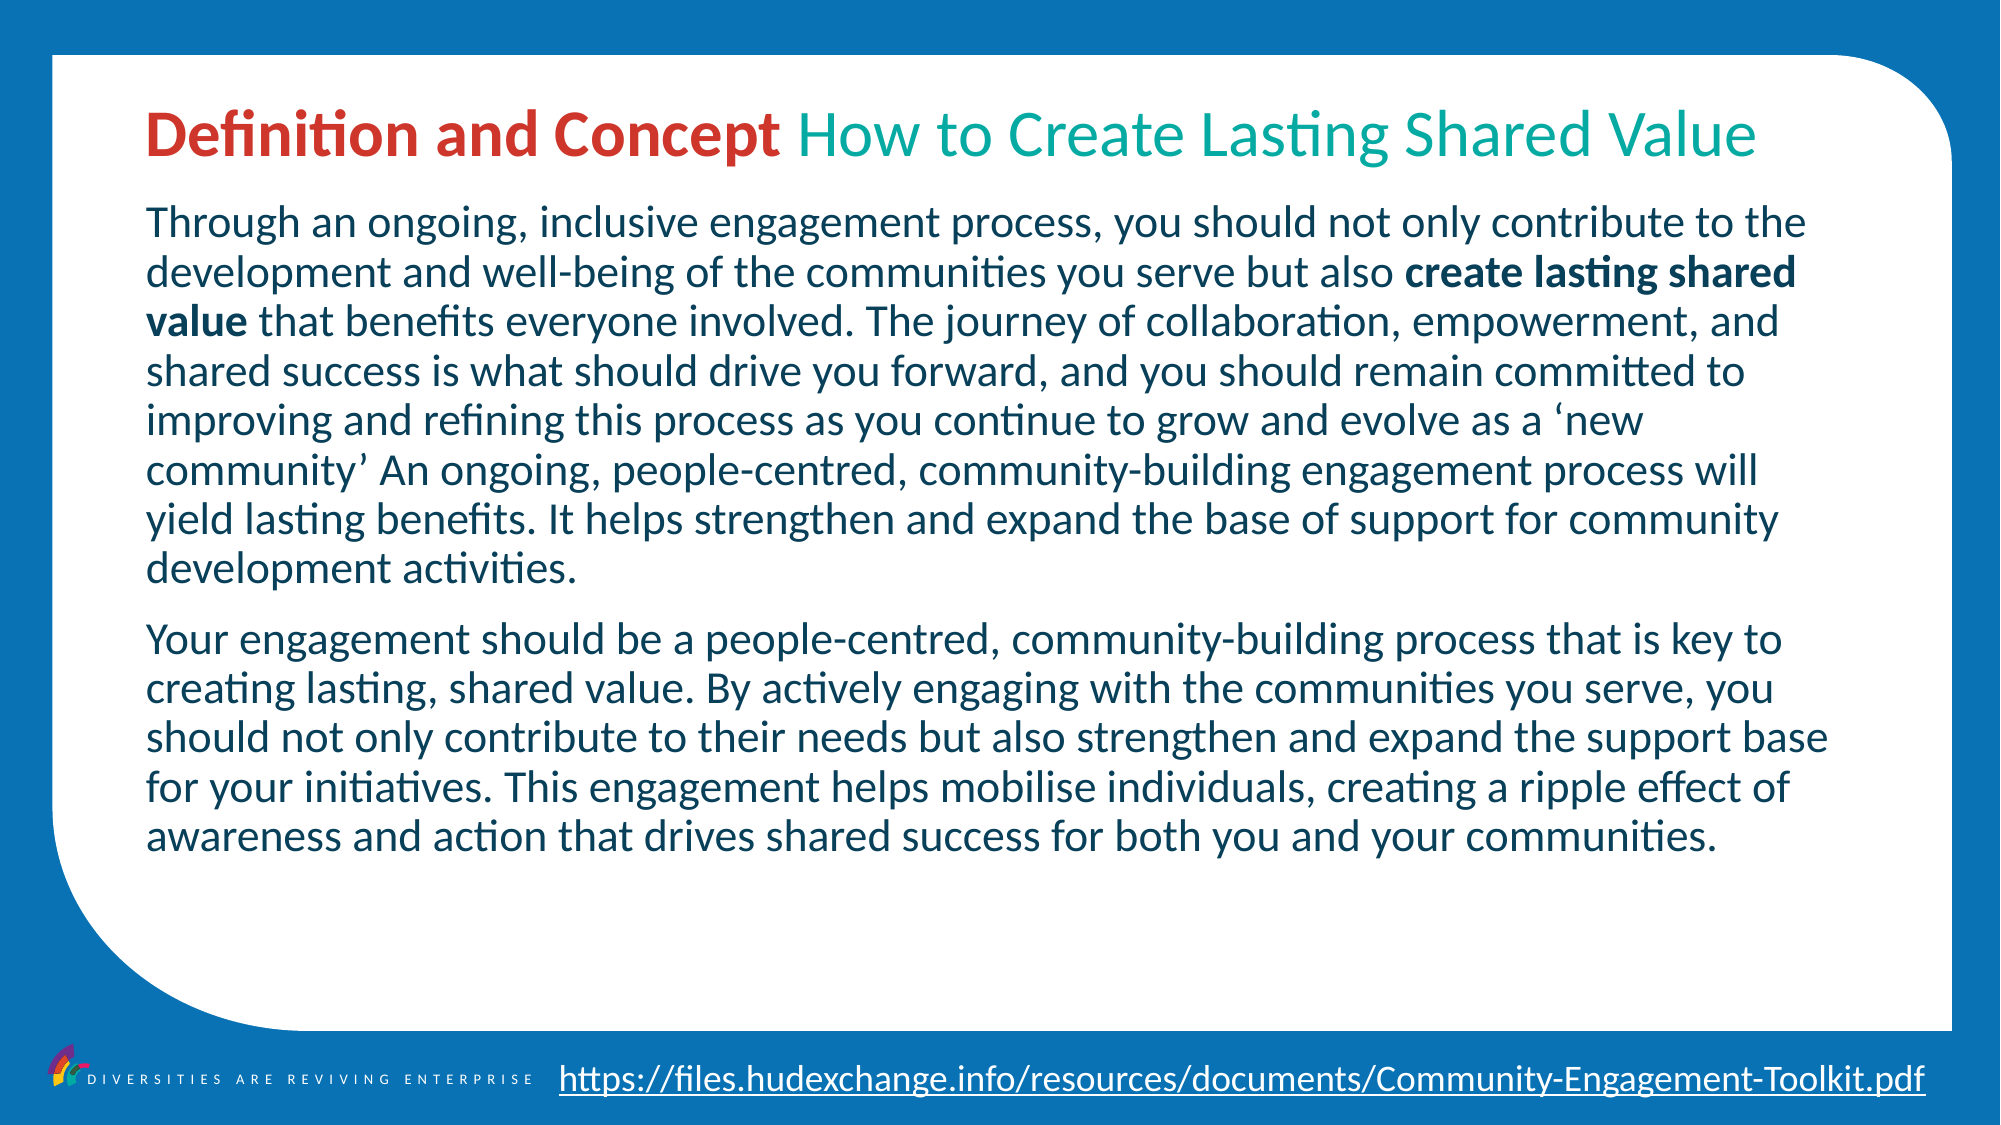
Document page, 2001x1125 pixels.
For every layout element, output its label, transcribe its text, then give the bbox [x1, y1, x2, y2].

list Definition and Concept How to Create Lasting Shared Value [130, 91, 1869, 224]
text_box https://files.hudexchange.info/resources/documents/Community-Engagement-Toolkit.pdf [543, 1046, 2000, 1106]
list Through an ongoing, inclusive engagement process, you should not only contribute to the development and well-being of the communities you serve but also create lasting shared value that benefits everyone involved. The journey of collaboration, empowerment, and shared success is what should drive you forward, and you should remain committed to improving and refining this process as you continue to grow and evolve as a ‘new community’ An ongoing, people-centred, community-building engagement process will yield lasting benefits. It helps strengthen and expand the base of support for community development activities. Your engagement should be a people-centred, community-building process that is key to creating lasting, shared value. By actively engaging with the communities you serve, you should not only contribute to their needs but also strengthen and expand the support base for your initiatives. This engagement helps mobilise individuals, creating a ripple effect of awareness and action that drives shared success for both you and your communities. [130, 224, 1869, 823]
